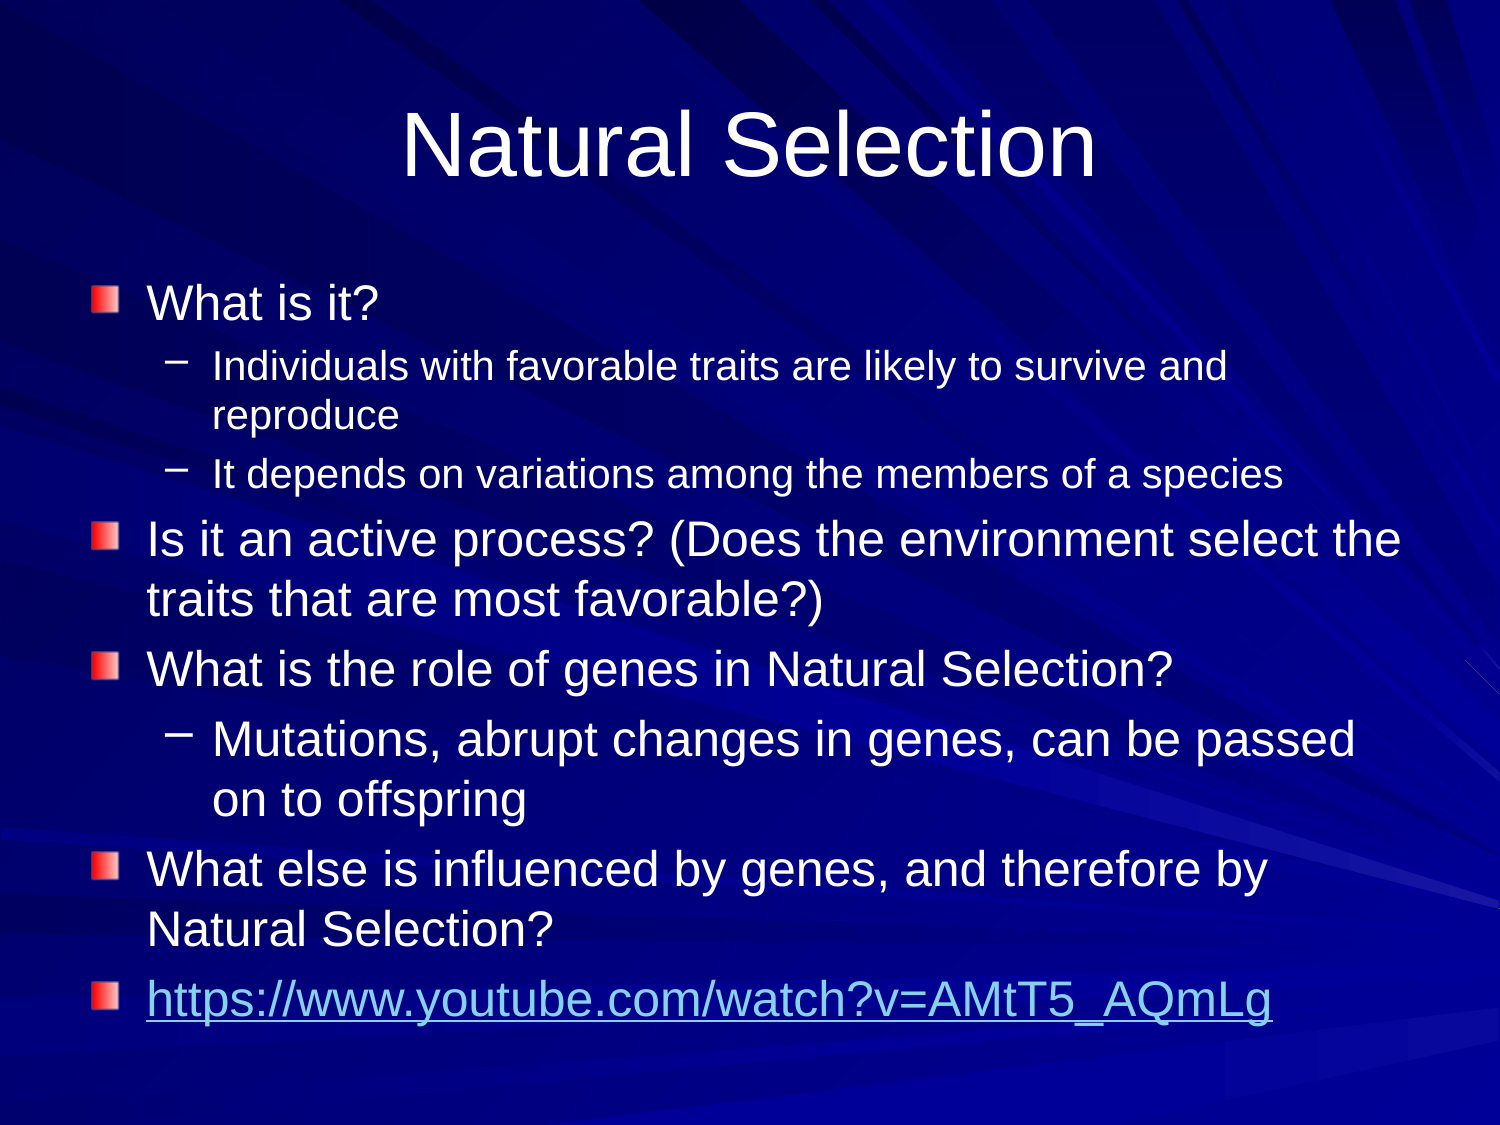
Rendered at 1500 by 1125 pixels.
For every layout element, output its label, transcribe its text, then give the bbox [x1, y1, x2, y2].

picture [90, 284, 122, 316]
picture [90, 980, 122, 1013]
picture [90, 850, 122, 883]
picture [90, 520, 122, 553]
title Natural Selection [74, 45, 1426, 234]
list What is it? Individuals with favorable traits are likely to survive and reproduce It depends on variations among the members of a species Is it an active process? (Does the environment select the traits that are most favorable?) What is the role of genes in Natural Selection? Mutations, abrupt changes in genes, can be passed on to offspring What else is influenced by genes, and therefore by Natural Selection? https://www.youtube.com/watch?v=AMtT5_AQmLg [74, 262, 1426, 1006]
picture [90, 650, 122, 683]
